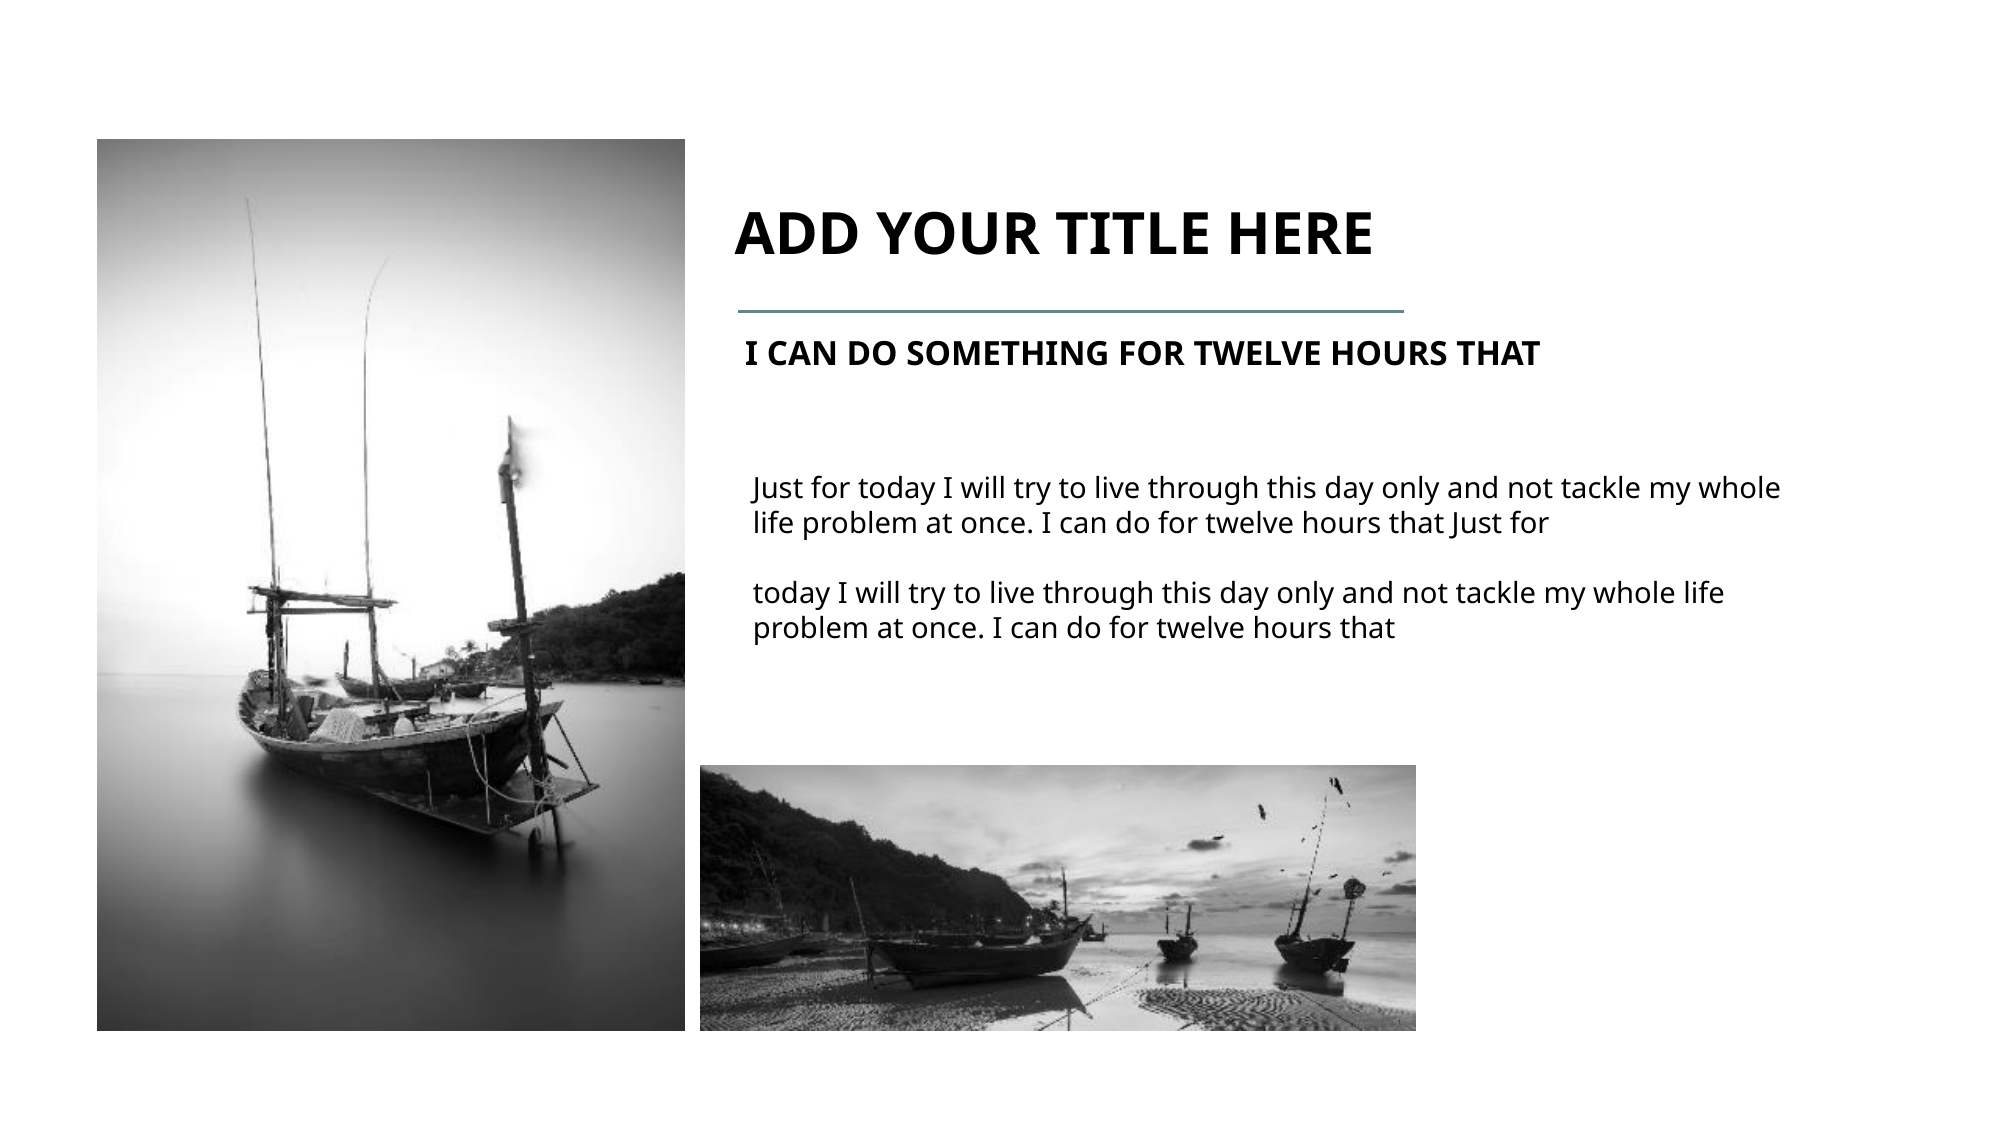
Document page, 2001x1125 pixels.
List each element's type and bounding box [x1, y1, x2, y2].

picture [700, 765, 1416, 1031]
text_box [719, 188, 1831, 690]
picture [97, 139, 685, 1031]
